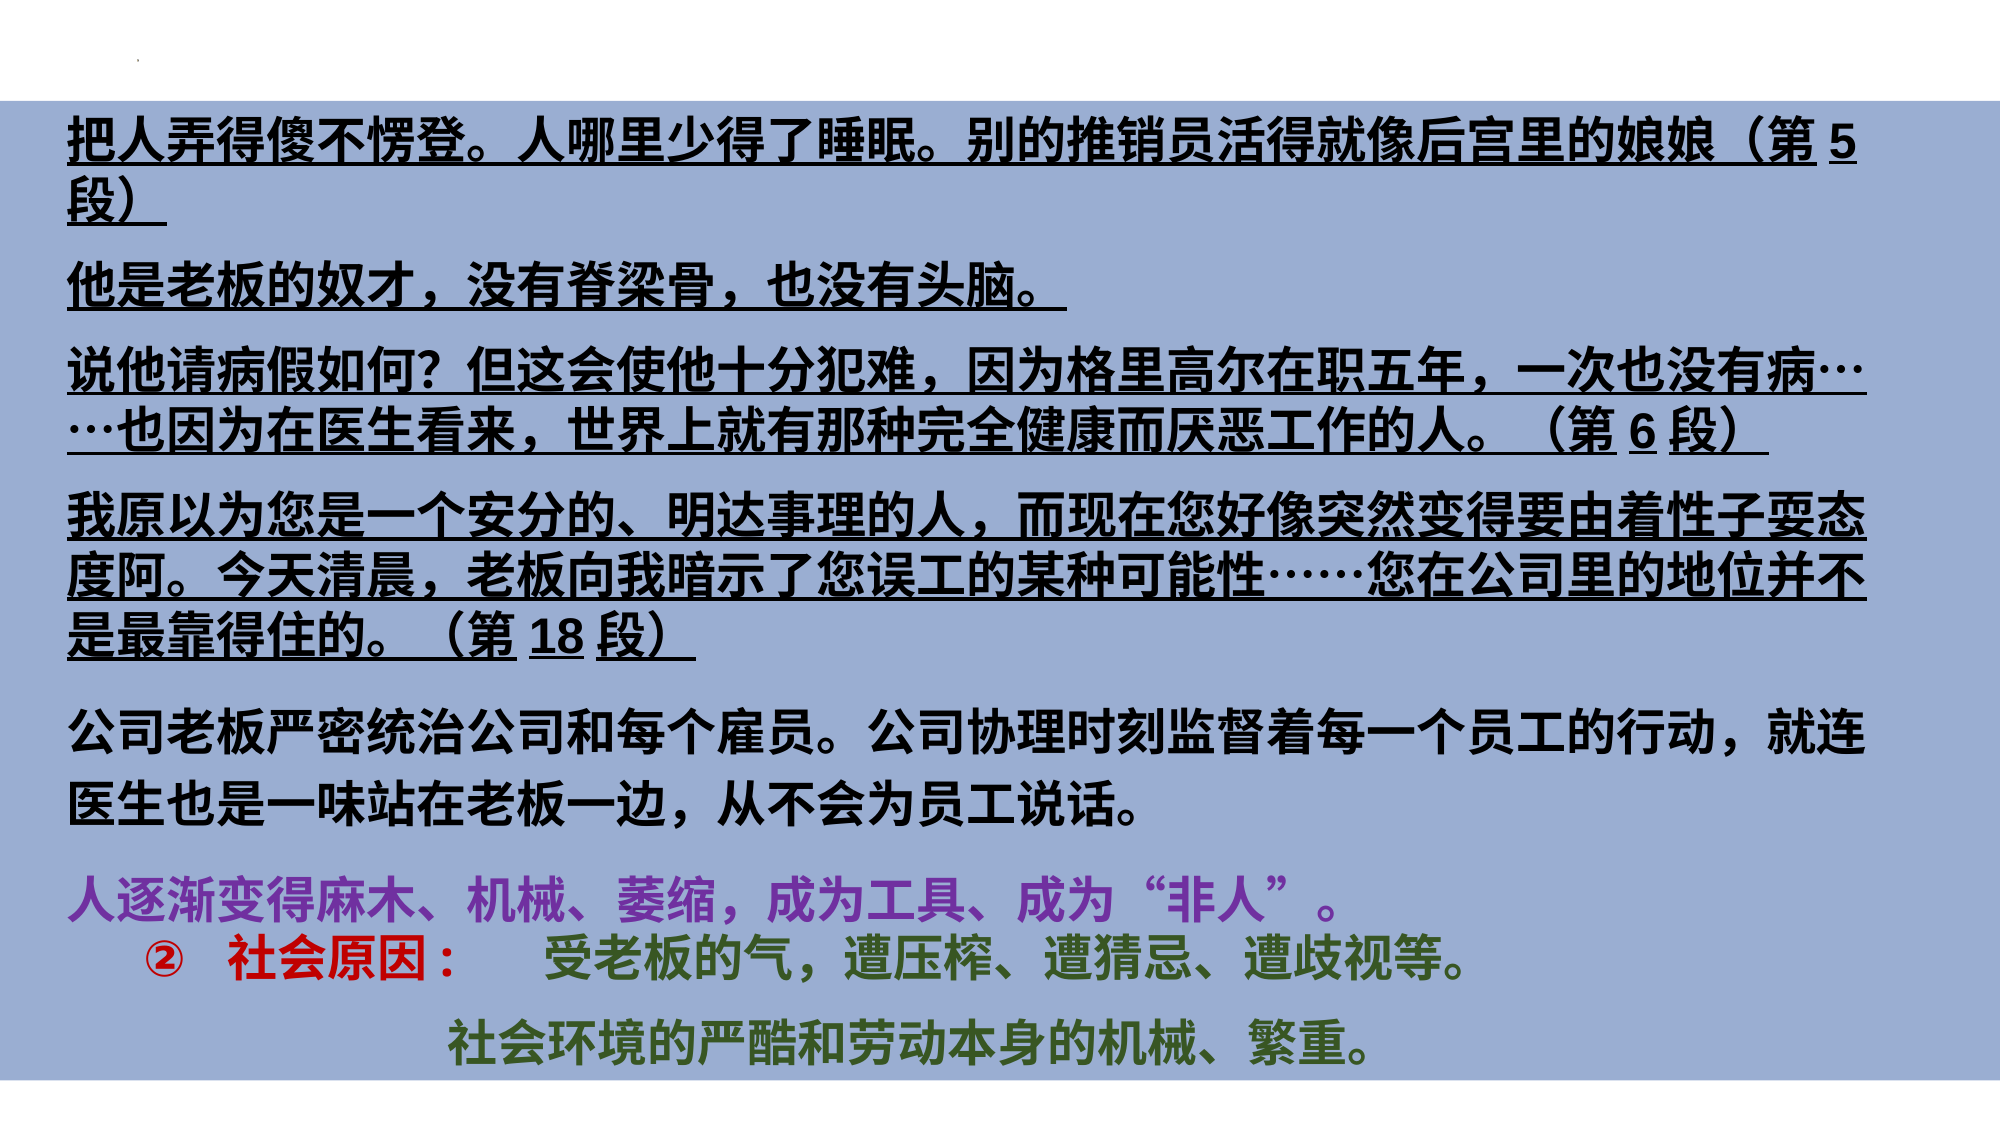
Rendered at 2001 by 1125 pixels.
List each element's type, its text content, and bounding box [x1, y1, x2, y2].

text_box 社会原因: 受老板的气，遭压榨、遭猜忌、遭歧视等。 社会环境的严酷和劳动本身的机械、繁重。 [128, 919, 1789, 1080]
text_box [0, 100, 2000, 1081]
text_box 把人弄得傻不愣登。人哪里少得了睡眠。别的推销员活得就像后宫里的娘娘（第5段） 他是老板的奴才，没有脊梁骨，也没有头脑。 说他请病假如何？但这会使他十分犯难，因为格里高尔在职五年，一次也没有病……也因为在医生看来，世界上就有那种完全健康而厌恶工作的人。（第6段） 我原以为您是一个安分的、明达事理的人，而现在您好像突然变得要由着性子耍态度阿。今天清晨，老板向我暗示了您误工的某种可能性……您在公司里的地位并不是最靠得住的。（第18段） 公司老板严密统治公司和每个雇员。公司协理时刻监督着每一个员工的行动，就连医生也是一味站在老板一边，从不会为员工说话。 人逐渐变得麻木、机械、萎缩，成为工具、成为“非人”。 [52, 100, 1922, 937]
